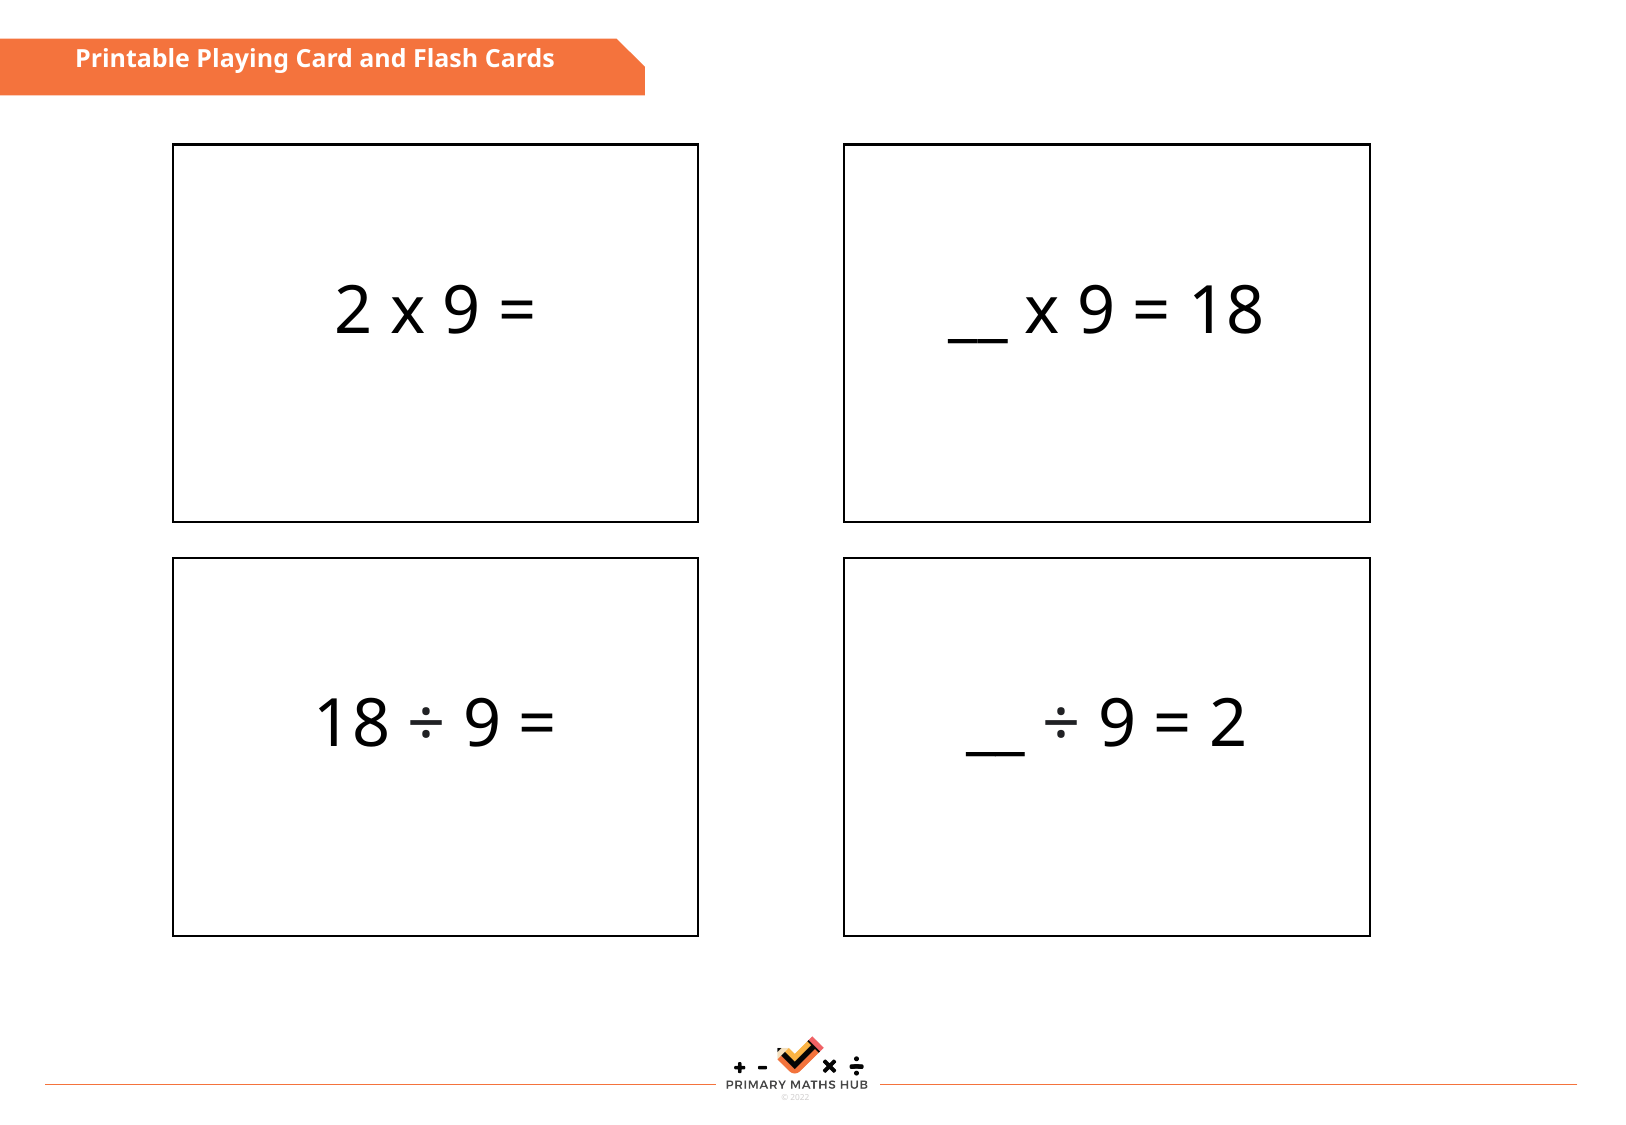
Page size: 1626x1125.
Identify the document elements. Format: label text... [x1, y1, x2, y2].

text_box [172, 143, 699, 259]
text_box __ x 9 = 18 [844, 259, 1370, 355]
text_box © 2022 [720, 1084, 870, 1110]
text_box [843, 557, 1371, 937]
text_box [843, 143, 1371, 523]
text_box [172, 355, 699, 523]
text_box __ ÷ 9 = 2 [844, 672, 1370, 768]
picture [722, 1034, 872, 1094]
text_box 2 x 9 = [172, 259, 699, 355]
text_box Printable Playing Card and Flash Cards [0, 37, 646, 97]
text_box [172, 557, 699, 672]
text_box [172, 768, 699, 937]
text_box 18 ÷ 9 = [172, 672, 699, 768]
